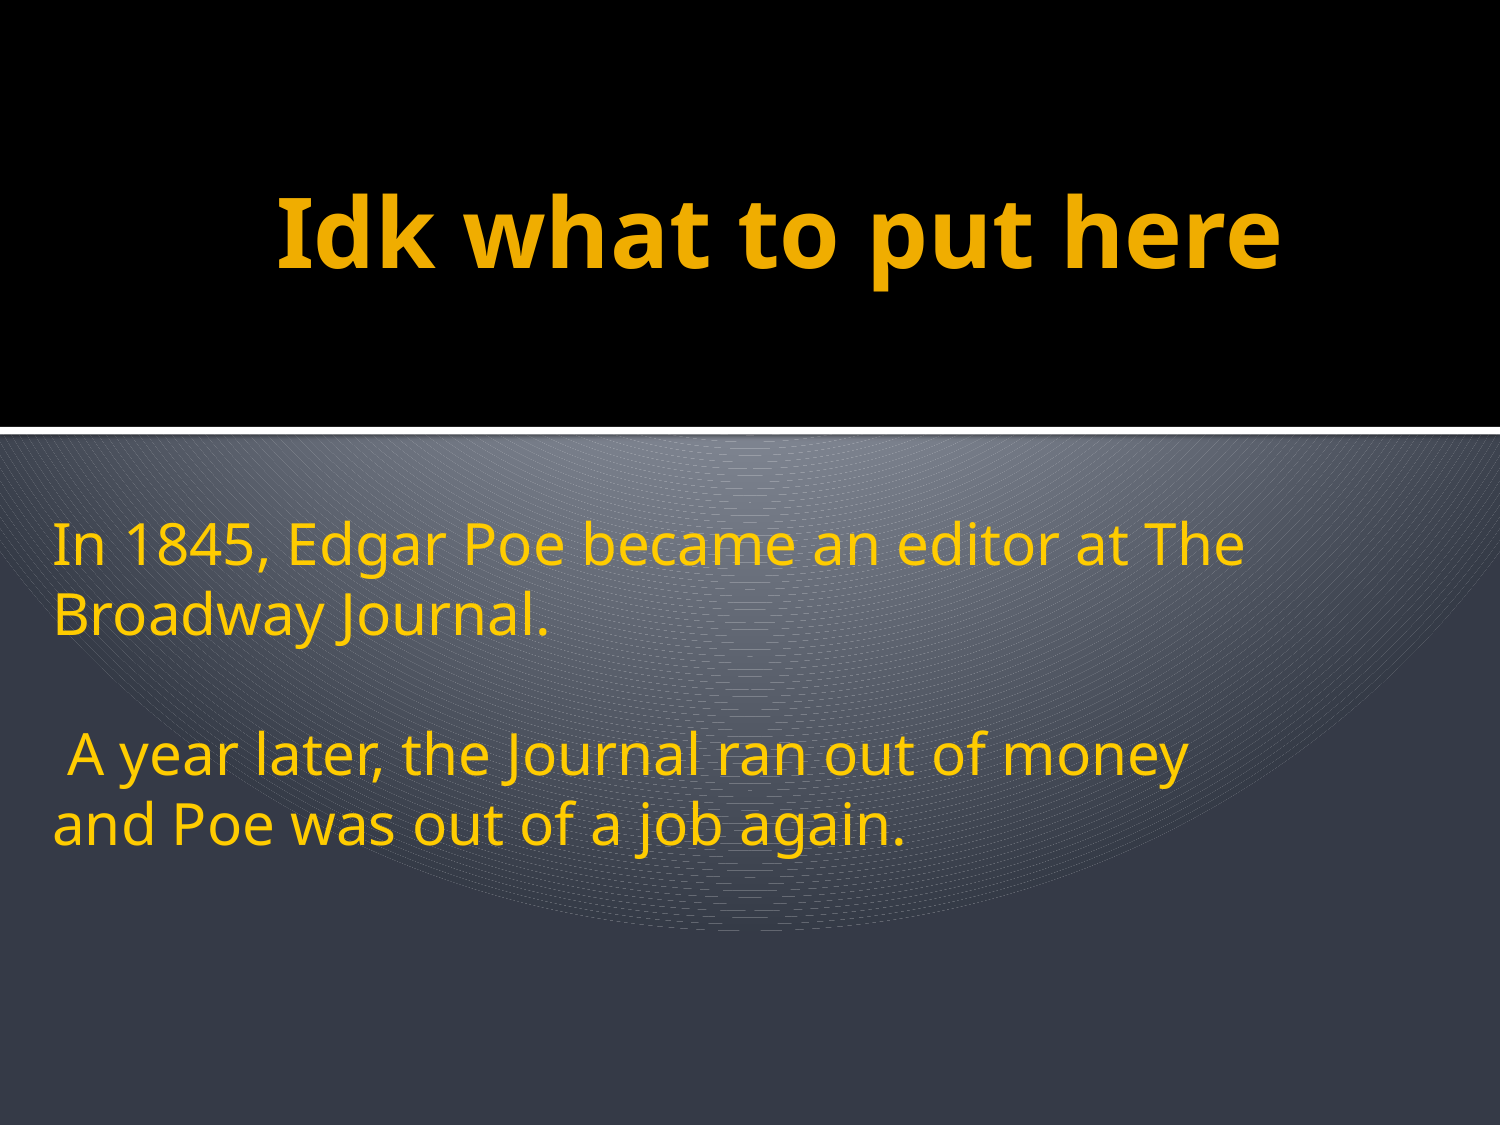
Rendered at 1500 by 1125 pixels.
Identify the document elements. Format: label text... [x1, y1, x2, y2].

title Idk what to put here [123, 19, 1438, 288]
text_box In 1845, Edgar Poe became an editor at The Broadway Journal. A year later, the Journal ran out of money and Poe was out of a job again. [37, 500, 1275, 865]
